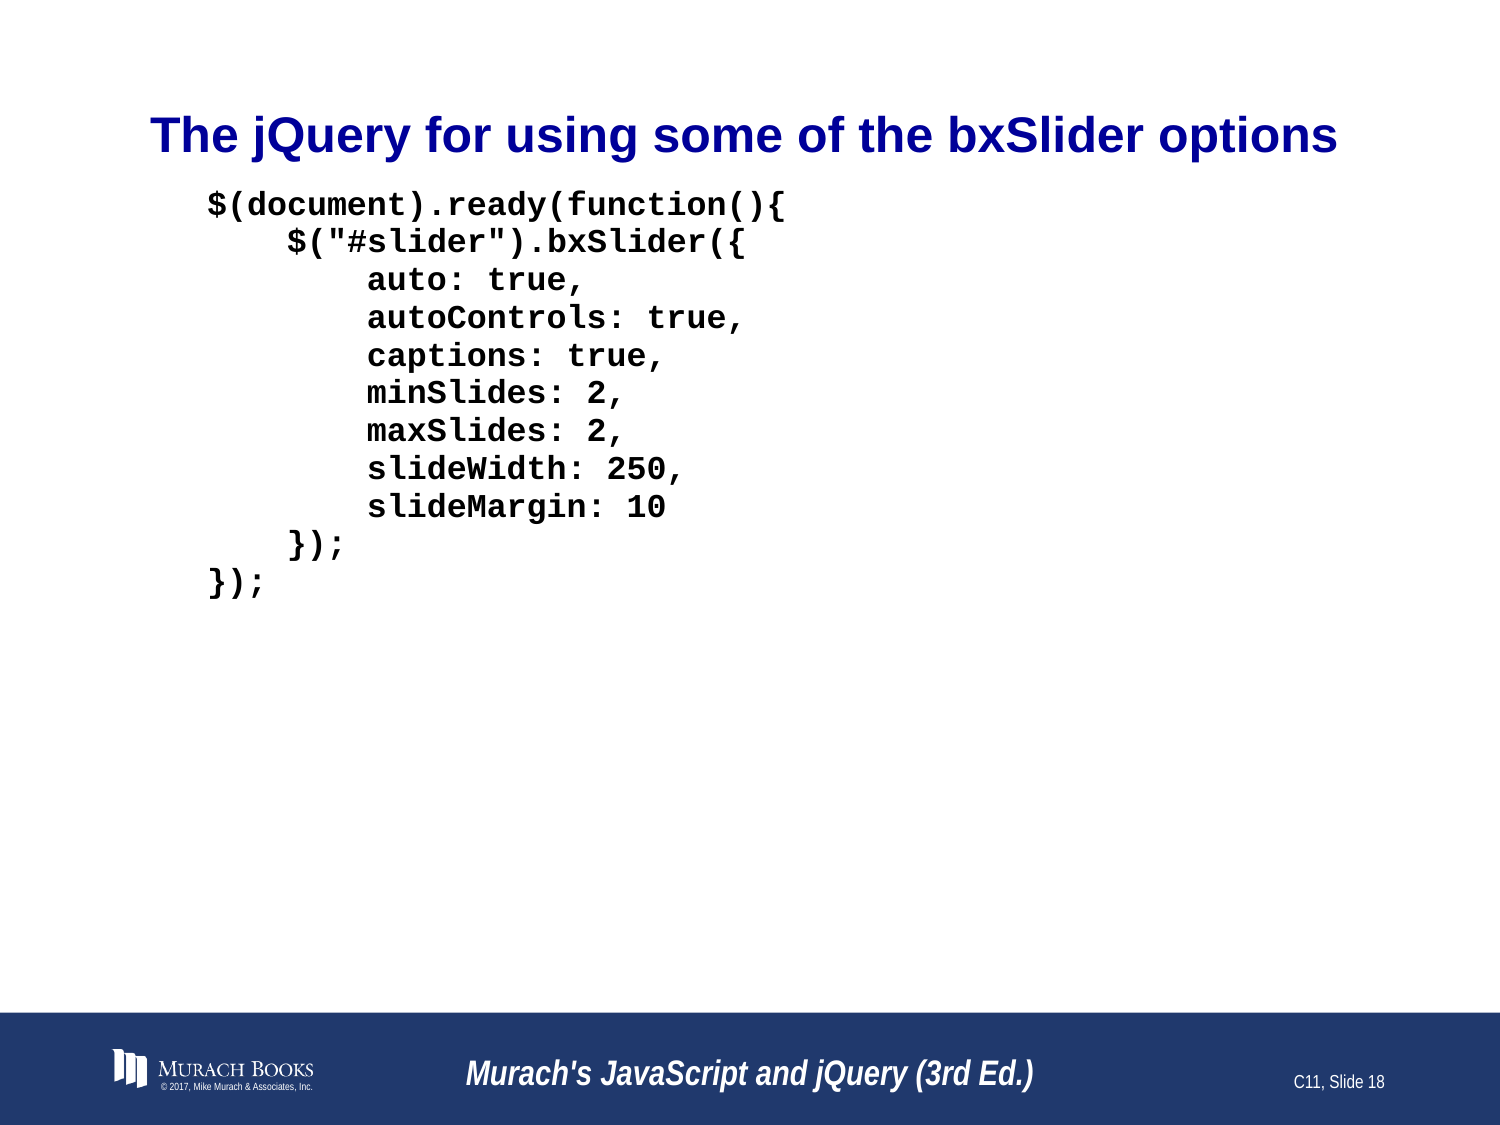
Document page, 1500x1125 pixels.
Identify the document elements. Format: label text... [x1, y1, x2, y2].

slide_number C11, Slide 18 [1087, 1025, 1400, 1100]
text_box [149, 187, 1350, 603]
footer © 2017, Mike Murach & Associates, Inc. [12, 1025, 463, 1100]
slide_number Murach's JavaScript and jQuery (3rd Ed.) [463, 1025, 1050, 1100]
title The jQuery for using some of the bxSlider options [150, 102, 1350, 164]
